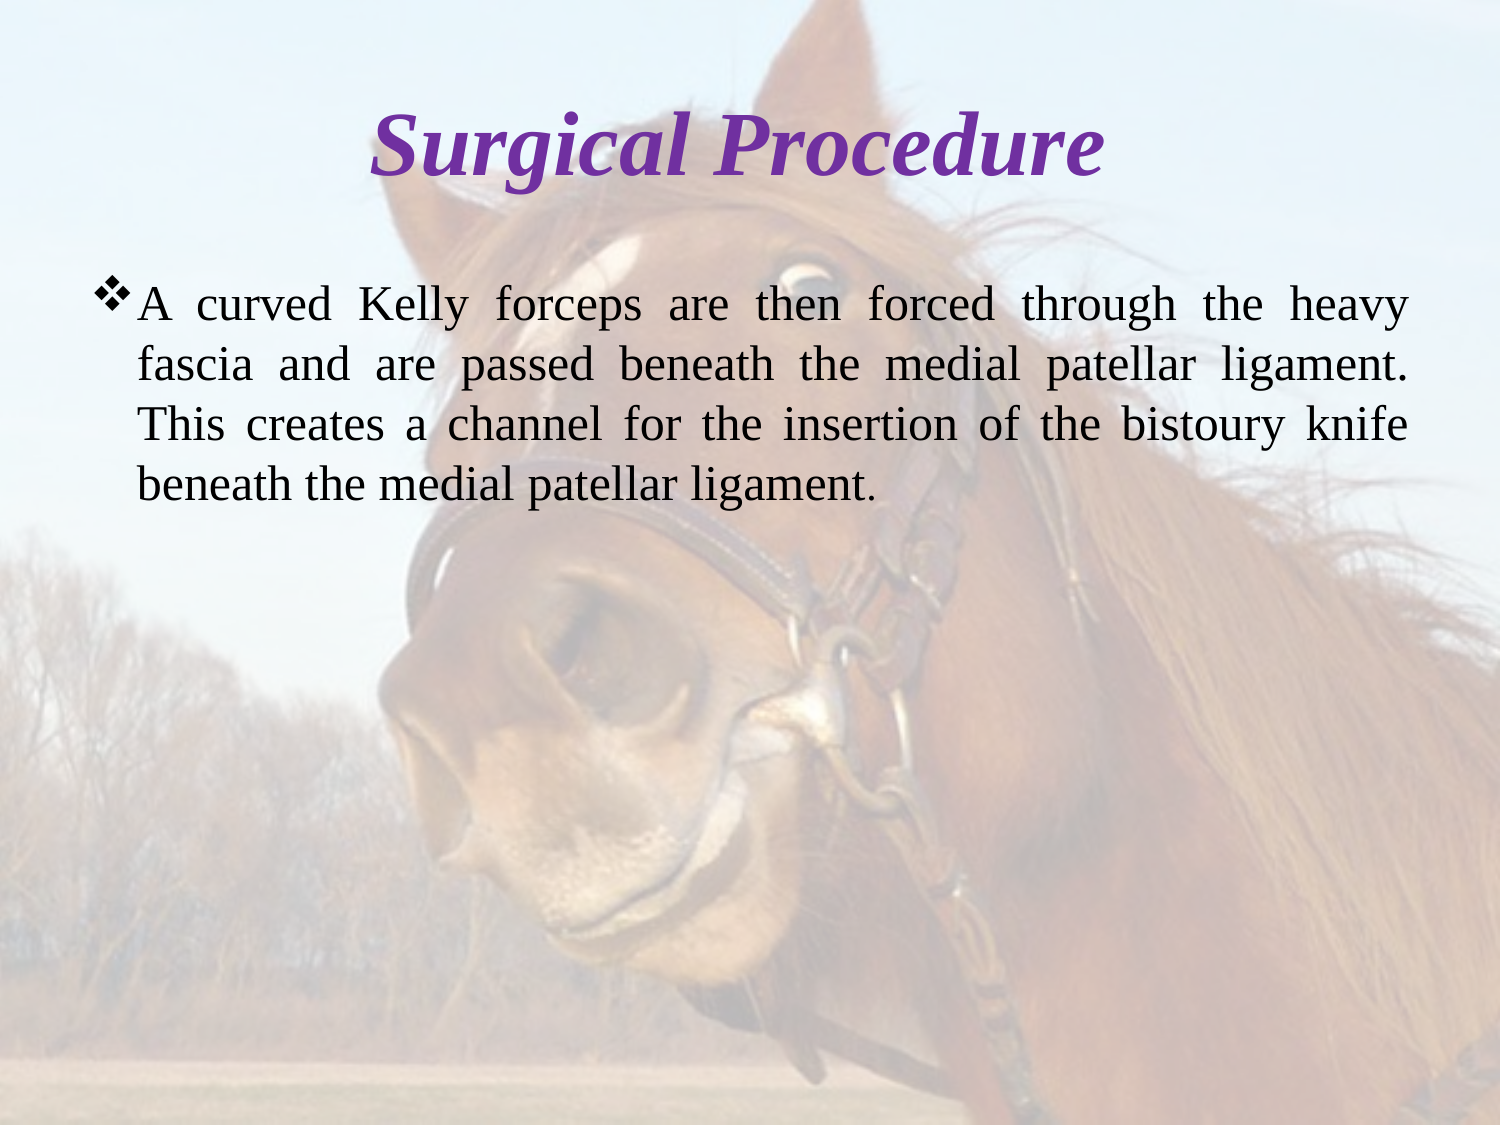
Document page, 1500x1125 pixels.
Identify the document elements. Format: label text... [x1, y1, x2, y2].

list A curved Kelly forceps are then forced through the heavy fascia and are passed beneath the medial patellar ligament. This creates a channel for the insertion of the bistoury knife beneath the medial patellar ligament. [75, 262, 1425, 1005]
title Surgical Procedure [75, 45, 1425, 233]
